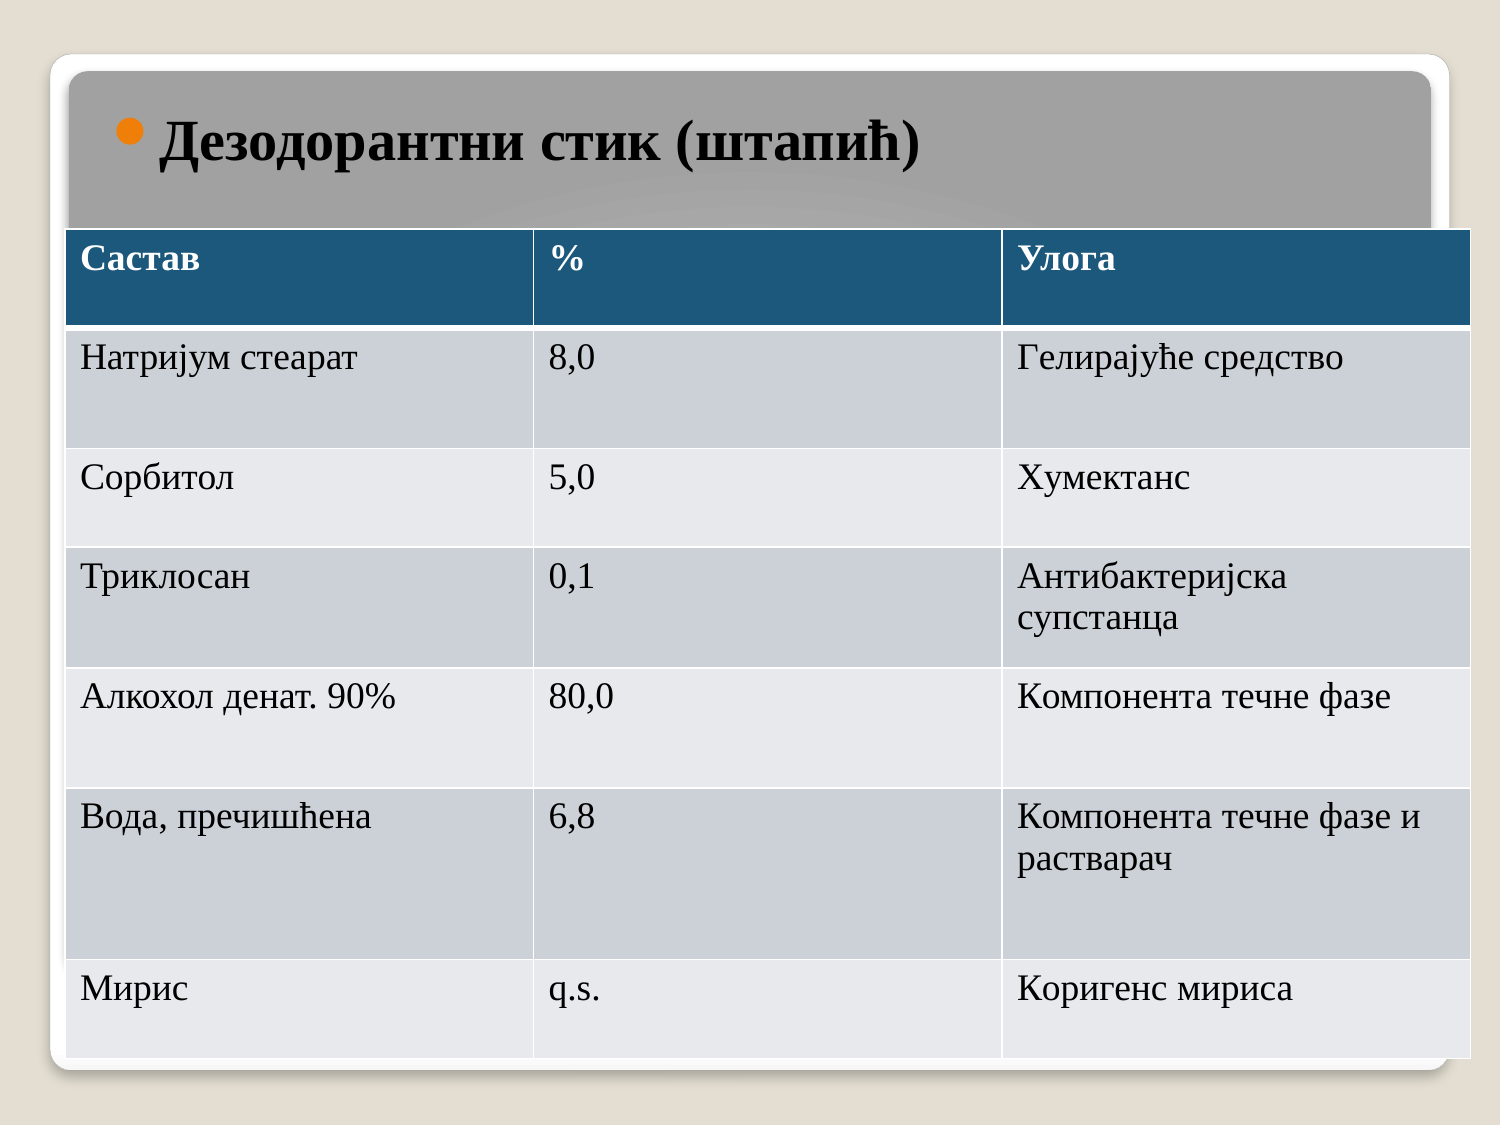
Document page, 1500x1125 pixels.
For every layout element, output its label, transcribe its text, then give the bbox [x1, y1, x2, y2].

table_cell Компонента течне фазе [1003, 669, 1470, 787]
table_cell Вода, пречишћена [66, 789, 533, 959]
table_cell Мирис [66, 960, 533, 1058]
table_cell Сорбитол [66, 449, 533, 546]
table_header Улога [1003, 230, 1470, 325]
table_cell Компонента течне фазе и растварач [1003, 789, 1470, 959]
table_header Састав [66, 230, 533, 325]
table_cell 5,0 [534, 449, 1001, 546]
table_cell 8,0 [534, 331, 1001, 448]
table_cell Алкохол денат. 90% [66, 669, 533, 787]
list Дезодорантни стик (штапић) [82, 86, 1425, 228]
table_cell Натријум стеарат [66, 331, 533, 448]
table_cell 6,8 [534, 789, 1001, 959]
table_cell Гелирајуће средство [1003, 331, 1470, 448]
table_cell Коригенс мириса [1003, 960, 1470, 1058]
table_cell q.s. [534, 960, 1001, 1058]
table_cell Антибактеријска супстанца [1003, 548, 1470, 667]
table_cell Хумектанс [1003, 449, 1470, 546]
slide_number 32 [1369, 1059, 1445, 1063]
table_cell Триклосан [66, 548, 533, 667]
table_cell 80,0 [534, 669, 1001, 787]
table_header % [534, 230, 1001, 325]
table_cell 0,1 [534, 548, 1001, 667]
